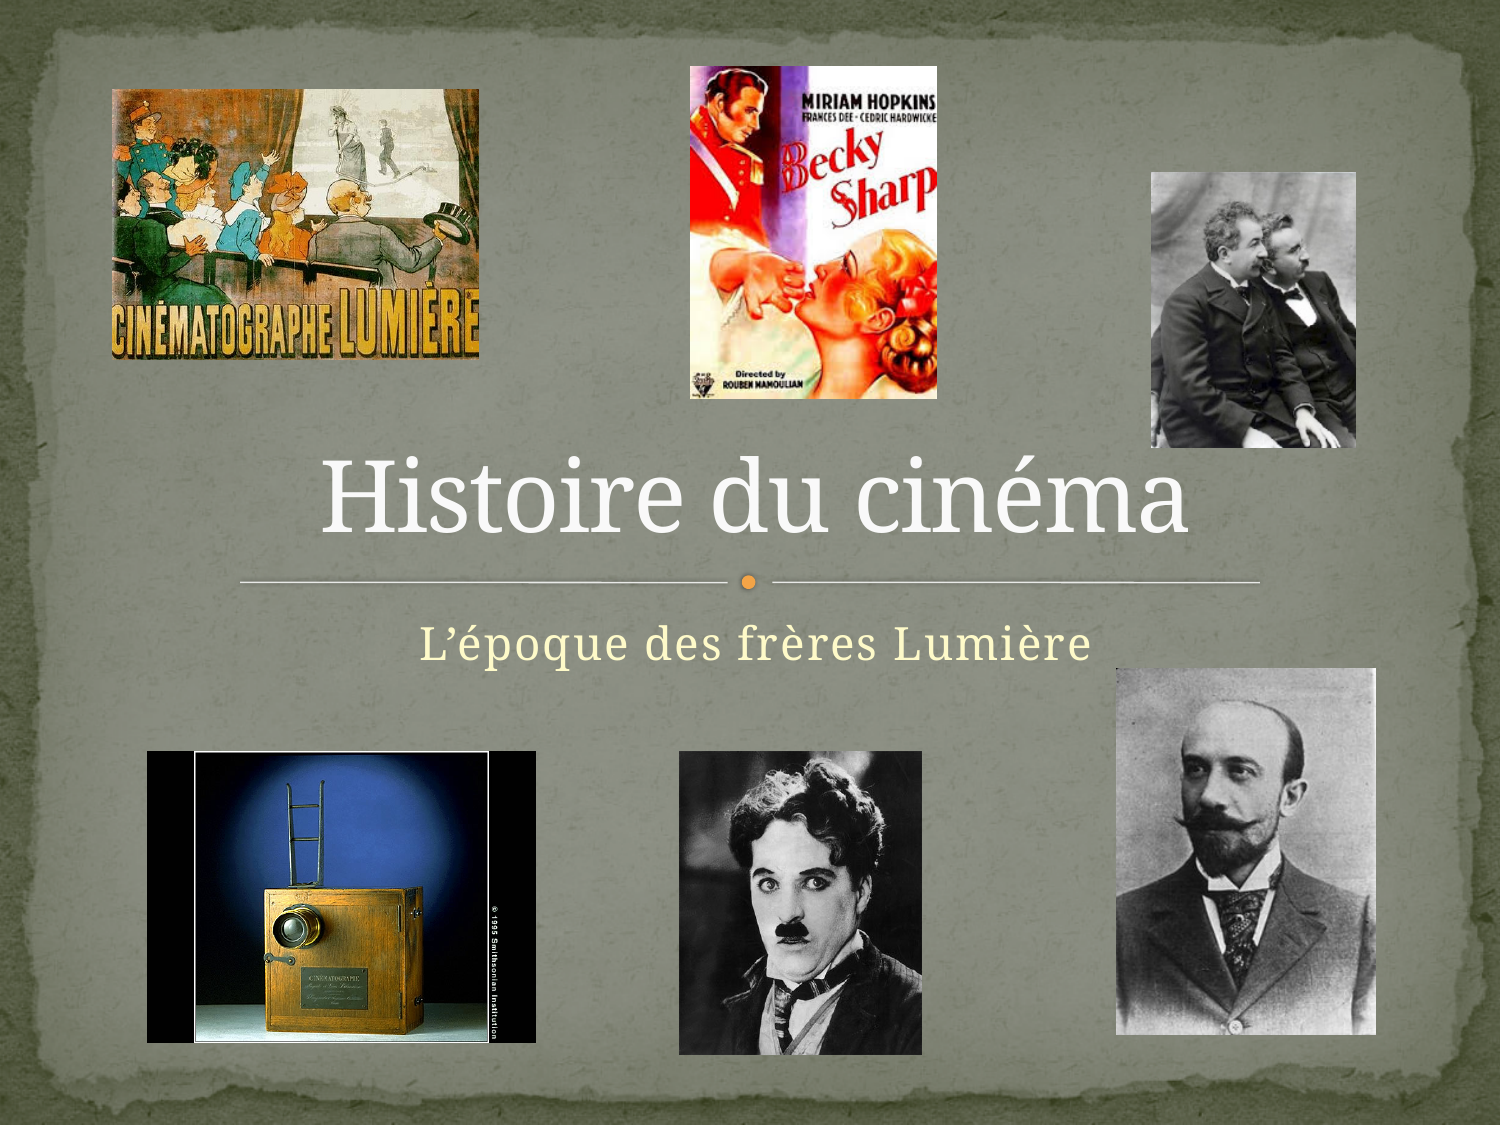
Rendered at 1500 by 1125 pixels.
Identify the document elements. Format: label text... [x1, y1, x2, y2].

picture [690, 66, 937, 399]
picture [147, 751, 536, 1043]
picture [1116, 668, 1376, 1035]
picture [112, 89, 479, 360]
picture [679, 751, 922, 1055]
title Histoire du cinéma [74, 235, 1438, 561]
subtitle L’époque des frères Lumière [75, 606, 1438, 795]
picture [1151, 172, 1356, 448]
